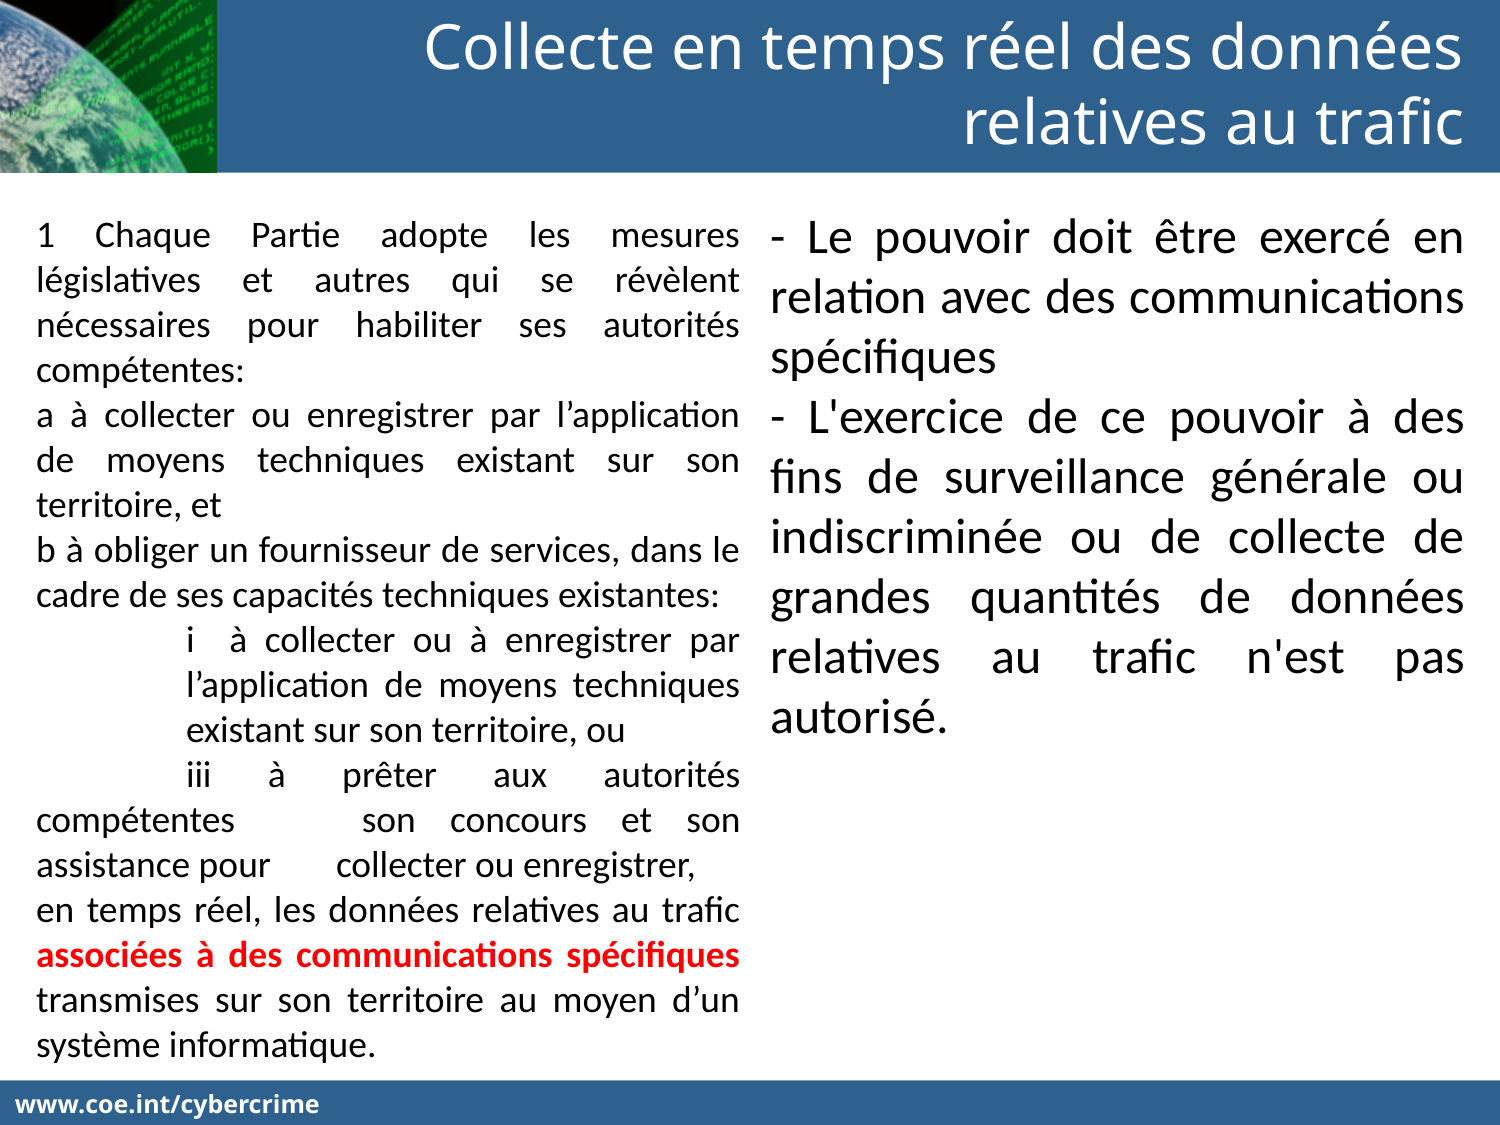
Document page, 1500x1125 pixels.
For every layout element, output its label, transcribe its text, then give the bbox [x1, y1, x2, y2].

picture [0, 0, 217, 173]
text_box Collecte en temps réel des données relatives au trafic [227, 0, 1480, 164]
text_box www.coe.int/cybercrime [0, 1080, 1500, 1125]
text_box - Le pouvoir doit être exercé en relation avec des communications spécifiques - L'exercice de ce pouvoir à des fins de surveillance générale ou indiscriminée ou de collecte de grandes quantités de données relatives au trafic n'est pas autorisé. [755, 196, 1480, 751]
text_box 1 Chaque Partie adopte les mesures législatives et autres qui se révèlent nécessaires pour habiliter ses autorités compétentes: a à collecter ou enregistrer par l’application de moyens techniques existant sur son territoire, et b à obliger un fournisseur de services, dans le cadre de ses capacités techniques existantes: i à collecter ou à enregistrer par l’application de moyens techniques existant sur son territoire, ou iii à prêter aux autorités compétentes son concours et son assistance pour collecter ou enregistrer, en temps réel, les données relatives au trafic associées à des communications spécifiques transmises sur son territoire au moyen d’un système informatique. [21, 202, 756, 1073]
